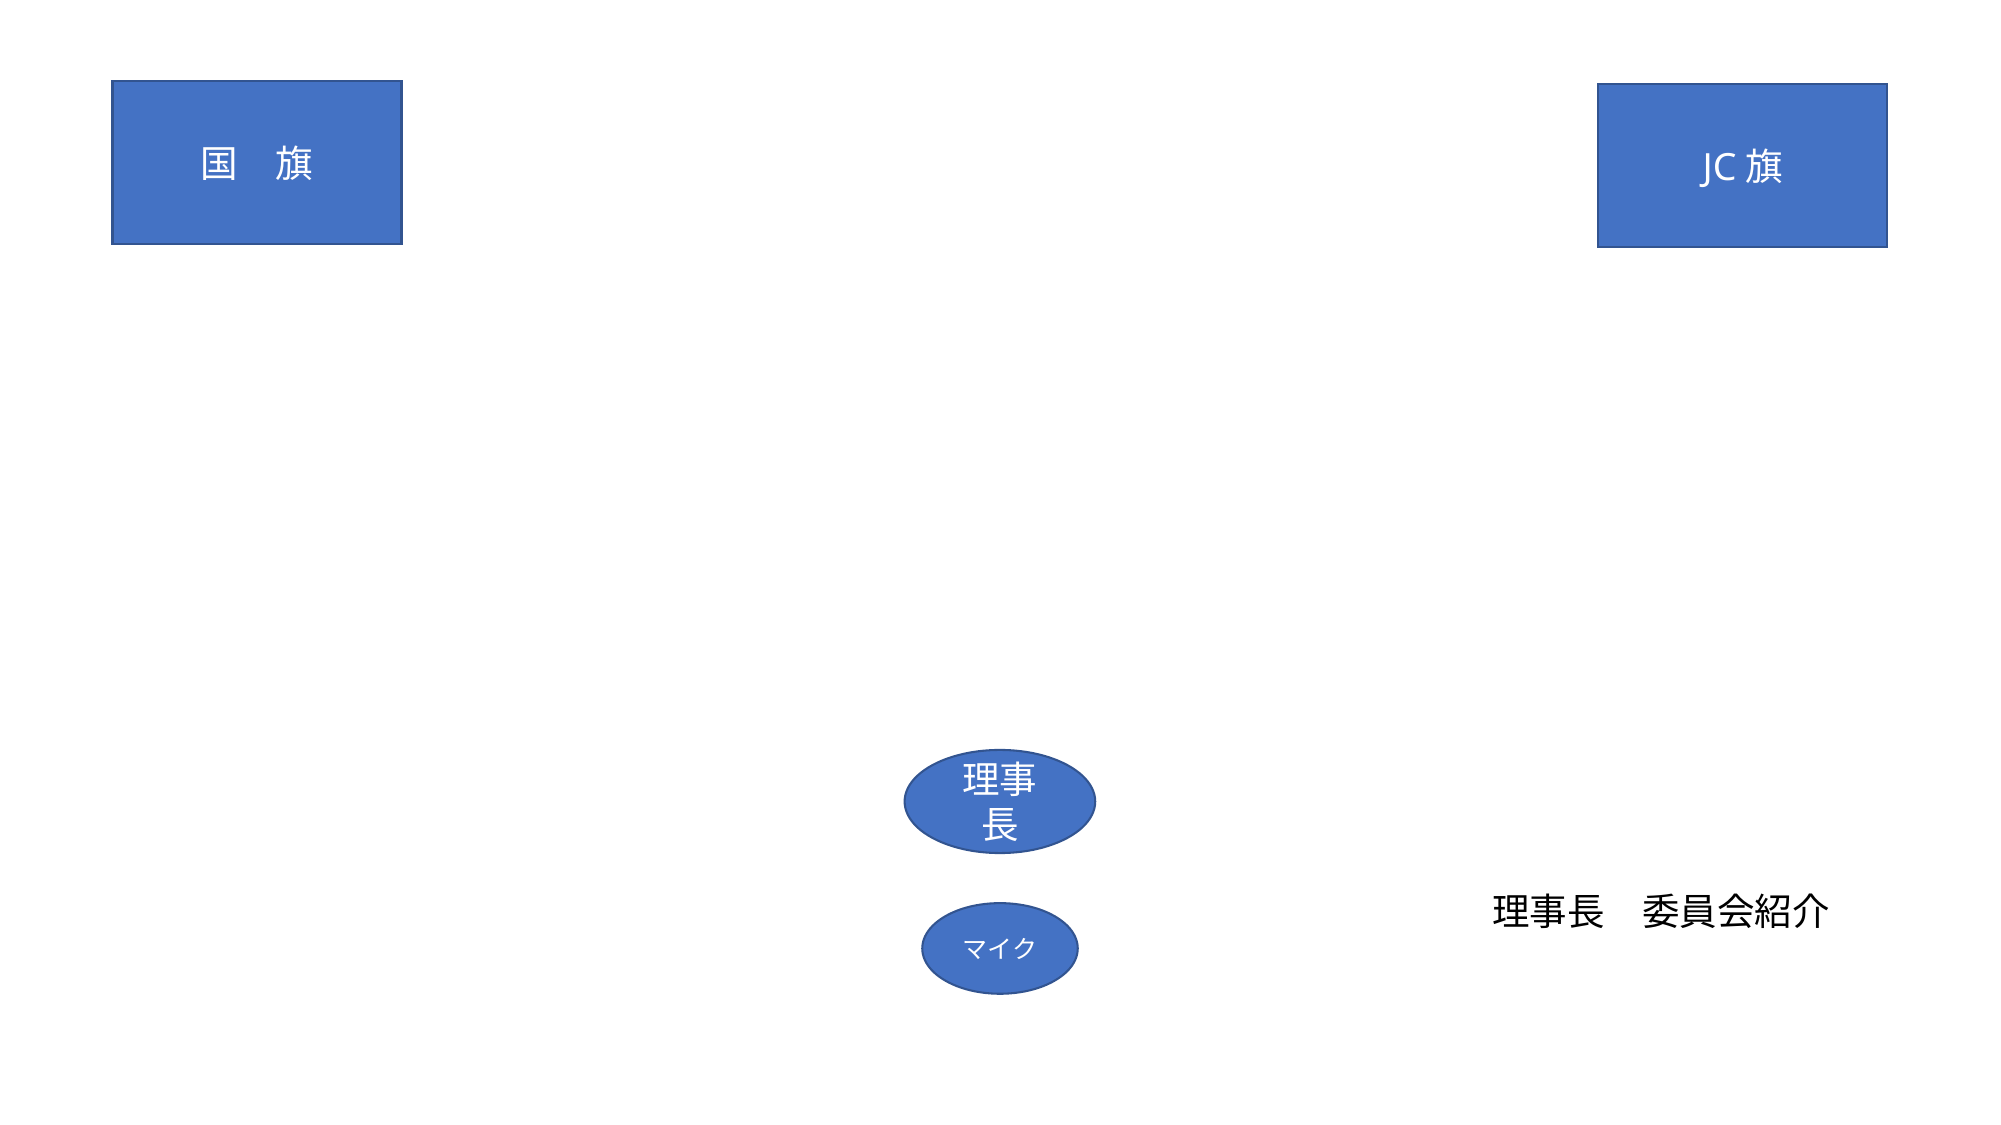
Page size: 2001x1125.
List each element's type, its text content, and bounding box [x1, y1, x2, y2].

text_box マイク [921, 902, 1079, 995]
text_box 理事長 委員会紹介 [1477, 880, 1845, 941]
text_box JC旗 [1597, 83, 1888, 248]
text_box 国 旗 [111, 80, 403, 245]
text_box 理事長 [903, 748, 1097, 855]
